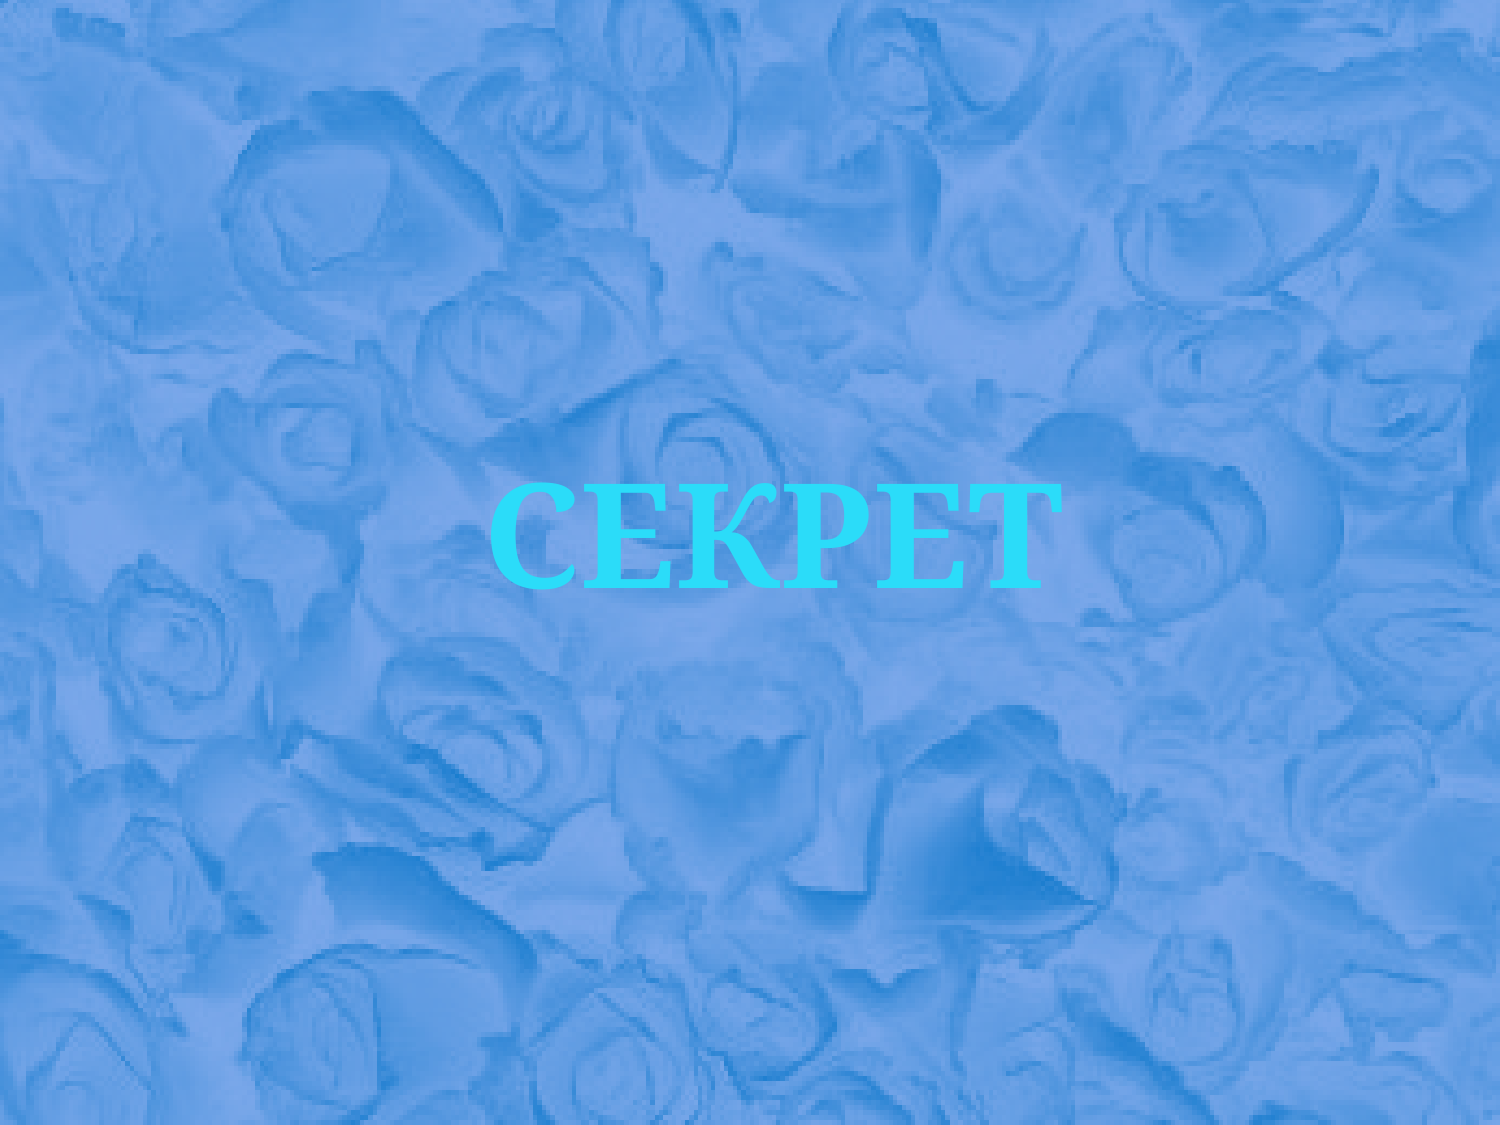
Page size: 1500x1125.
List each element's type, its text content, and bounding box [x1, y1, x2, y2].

title СЕКРЕТ [123, 385, 1424, 676]
